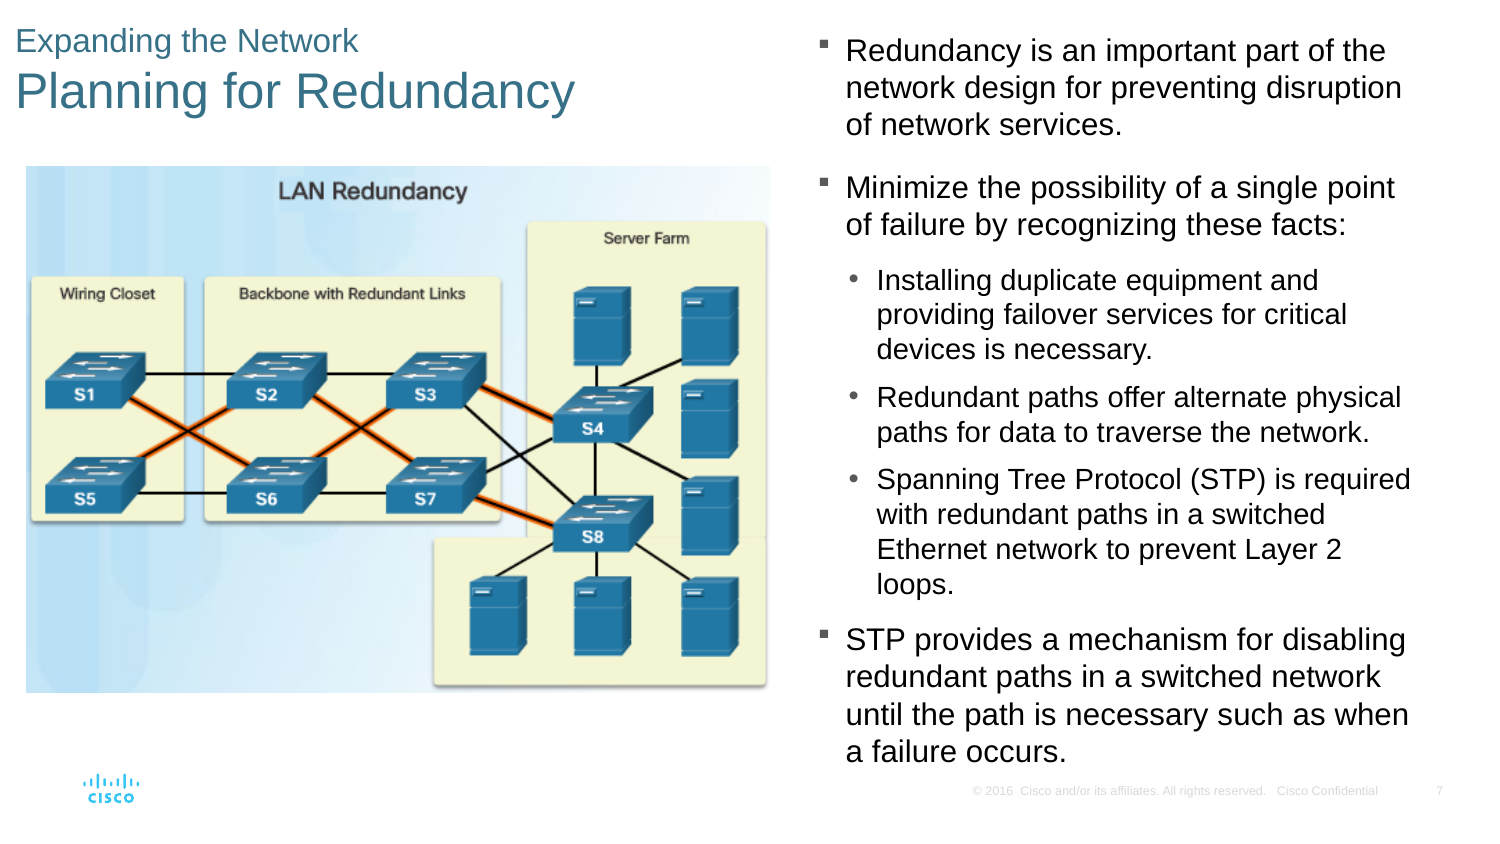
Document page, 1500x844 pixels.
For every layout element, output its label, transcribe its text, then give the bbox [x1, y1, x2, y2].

title Expanding the Network Planning for Redundancy [0, 6, 847, 131]
list Redundancy is an important part of the network design for preventing disruption of network services. Minimize the possibility of a single point of failure by recognizing these facts: Installing duplicate equipment and providing failover services for critical devices is necessary. Redundant paths offer alternate physical paths for data to traverse the network. Spanning Tree Protocol (STP) is required with redundant paths in a switched Ethernet network to prevent Layer 2 loops. STP provides a mechanism for disabling redundant paths in a switched network until the path is necessary such as when a failure occurs. [802, 22, 1450, 788]
picture [25, 166, 770, 693]
